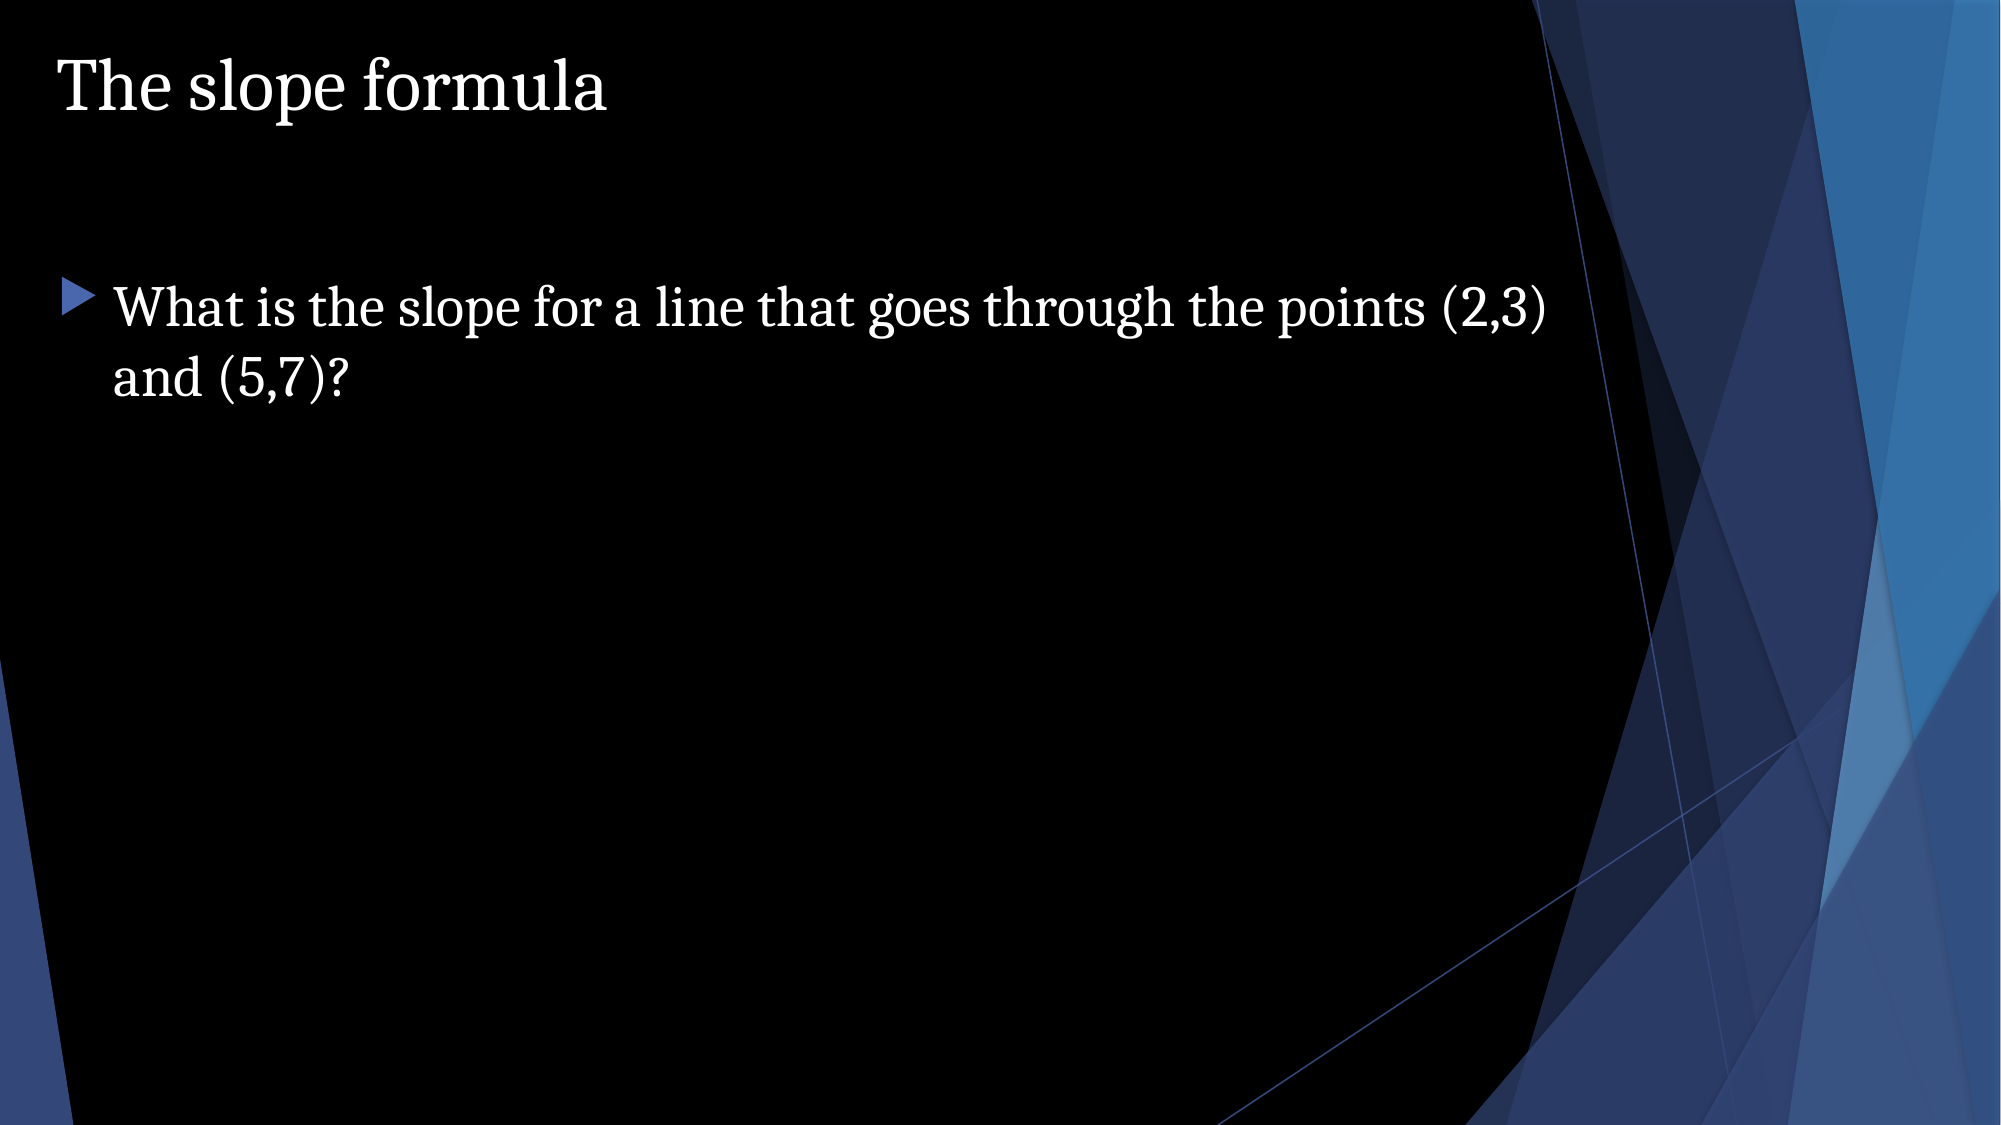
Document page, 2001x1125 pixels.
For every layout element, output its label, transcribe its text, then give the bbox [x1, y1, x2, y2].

title The slope formula [41, 27, 1452, 245]
